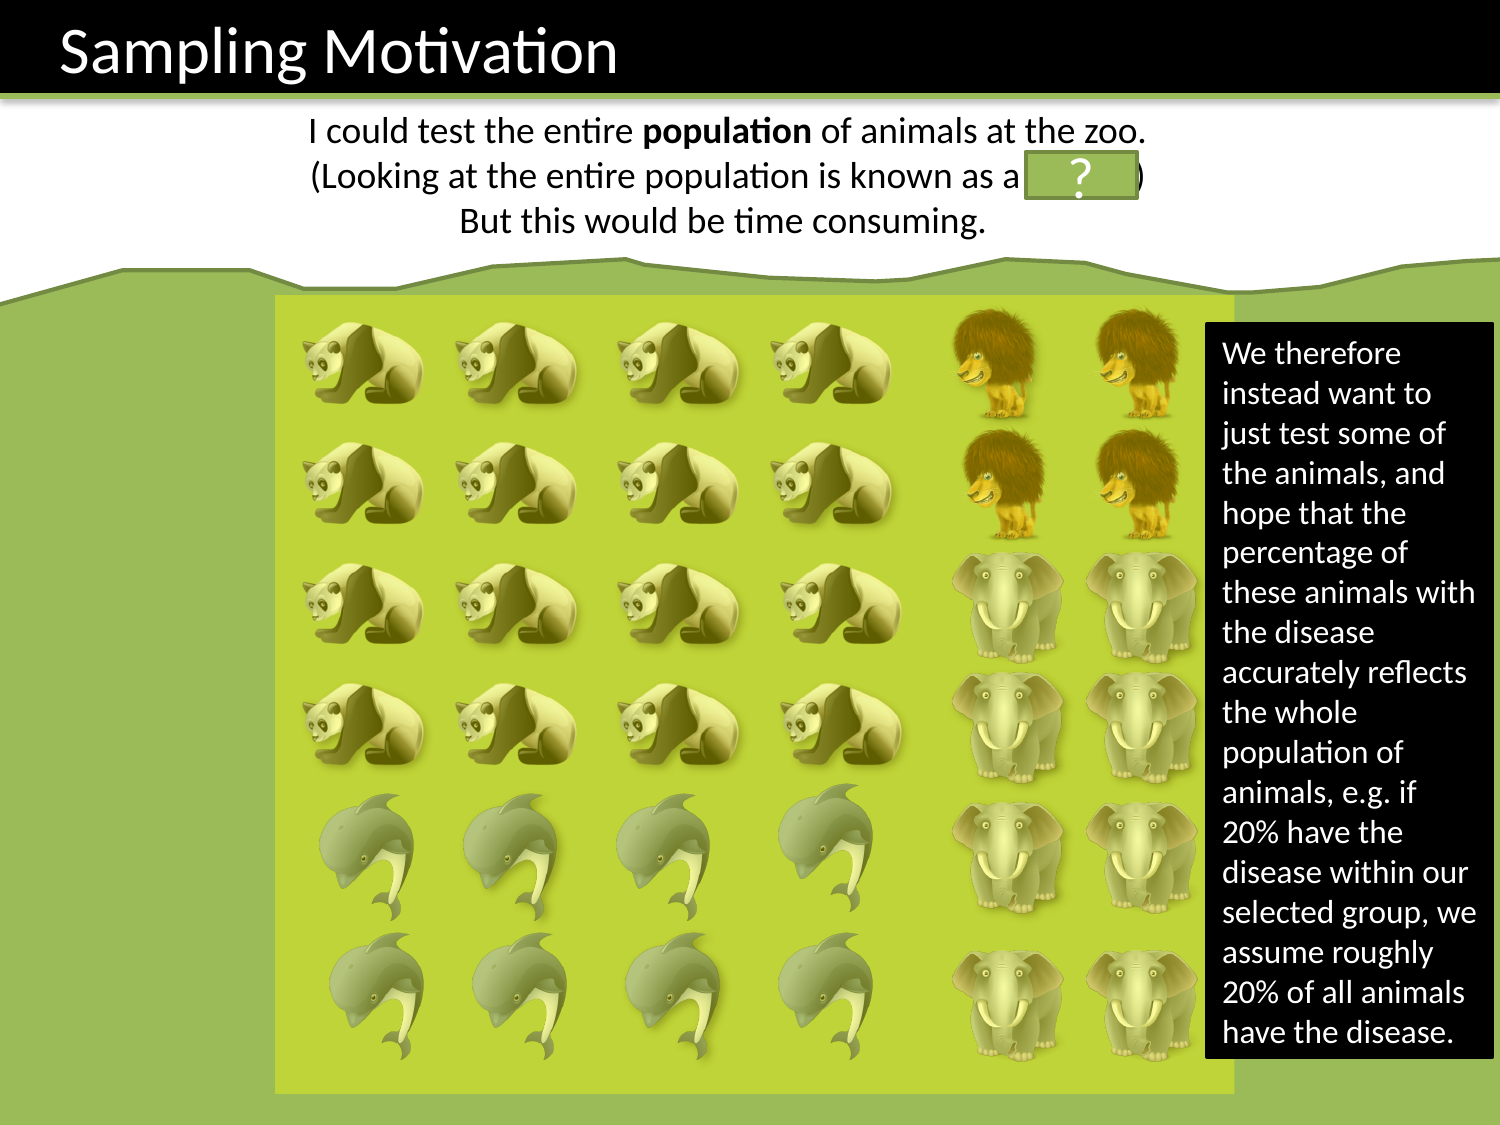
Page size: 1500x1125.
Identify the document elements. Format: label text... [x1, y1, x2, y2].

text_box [300, 302, 1200, 1062]
text_box [273, 293, 1236, 1096]
text_box We therefore instead want to just test some of the animals, and hope that the percentage of these animals with the disease accurately reflects the whole population of animals, e.g. if 20% have the disease within our selected group, we assume roughly 20% of all animals have the disease. [1205, 322, 1494, 1059]
text_box ? [1024, 150, 1139, 200]
text_box I could test the entire population of animals at the zoo. (Looking at the entire population is known as a census) But this would be time consuming. [275, 107, 1181, 293]
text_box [0, 0, 1500, 99]
text_box [0, 257, 1500, 1125]
